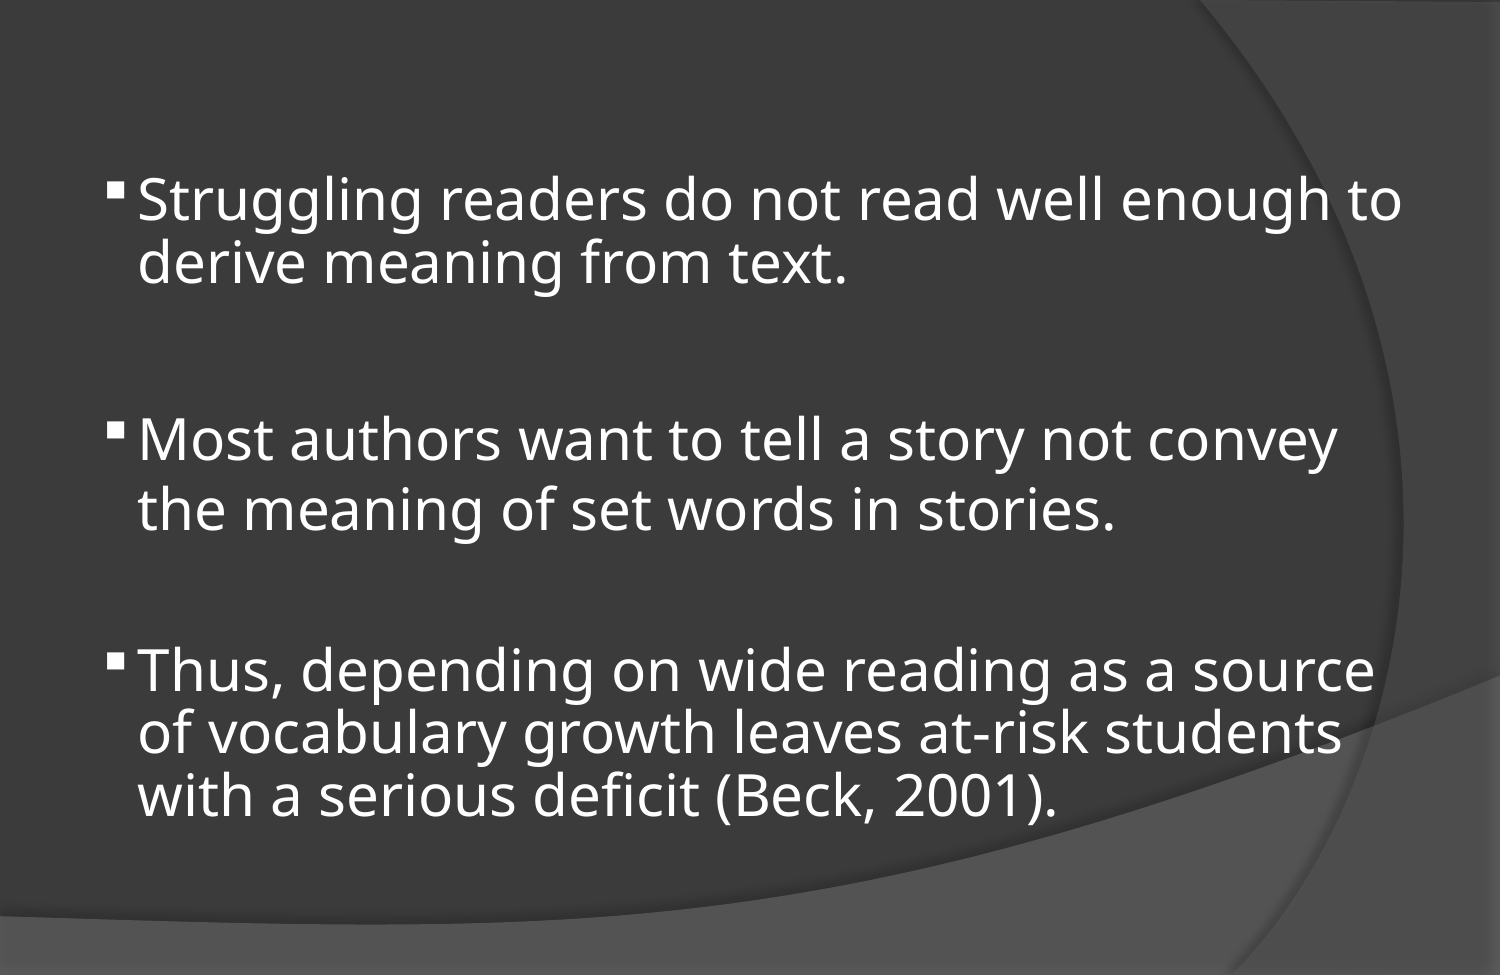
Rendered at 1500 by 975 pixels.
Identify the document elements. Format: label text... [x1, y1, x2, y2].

text_box Thus, depending on wide reading as a source of vocabulary growth leaves at-risk students with a serious deficit (Beck, 2001). [87, 633, 1425, 837]
text_box Most authors want to tell a story not convey the meaning of set words in stories. [87, 394, 1450, 550]
text_box Struggling readers do not read well enough to derive meaning from text. [87, 162, 1438, 304]
